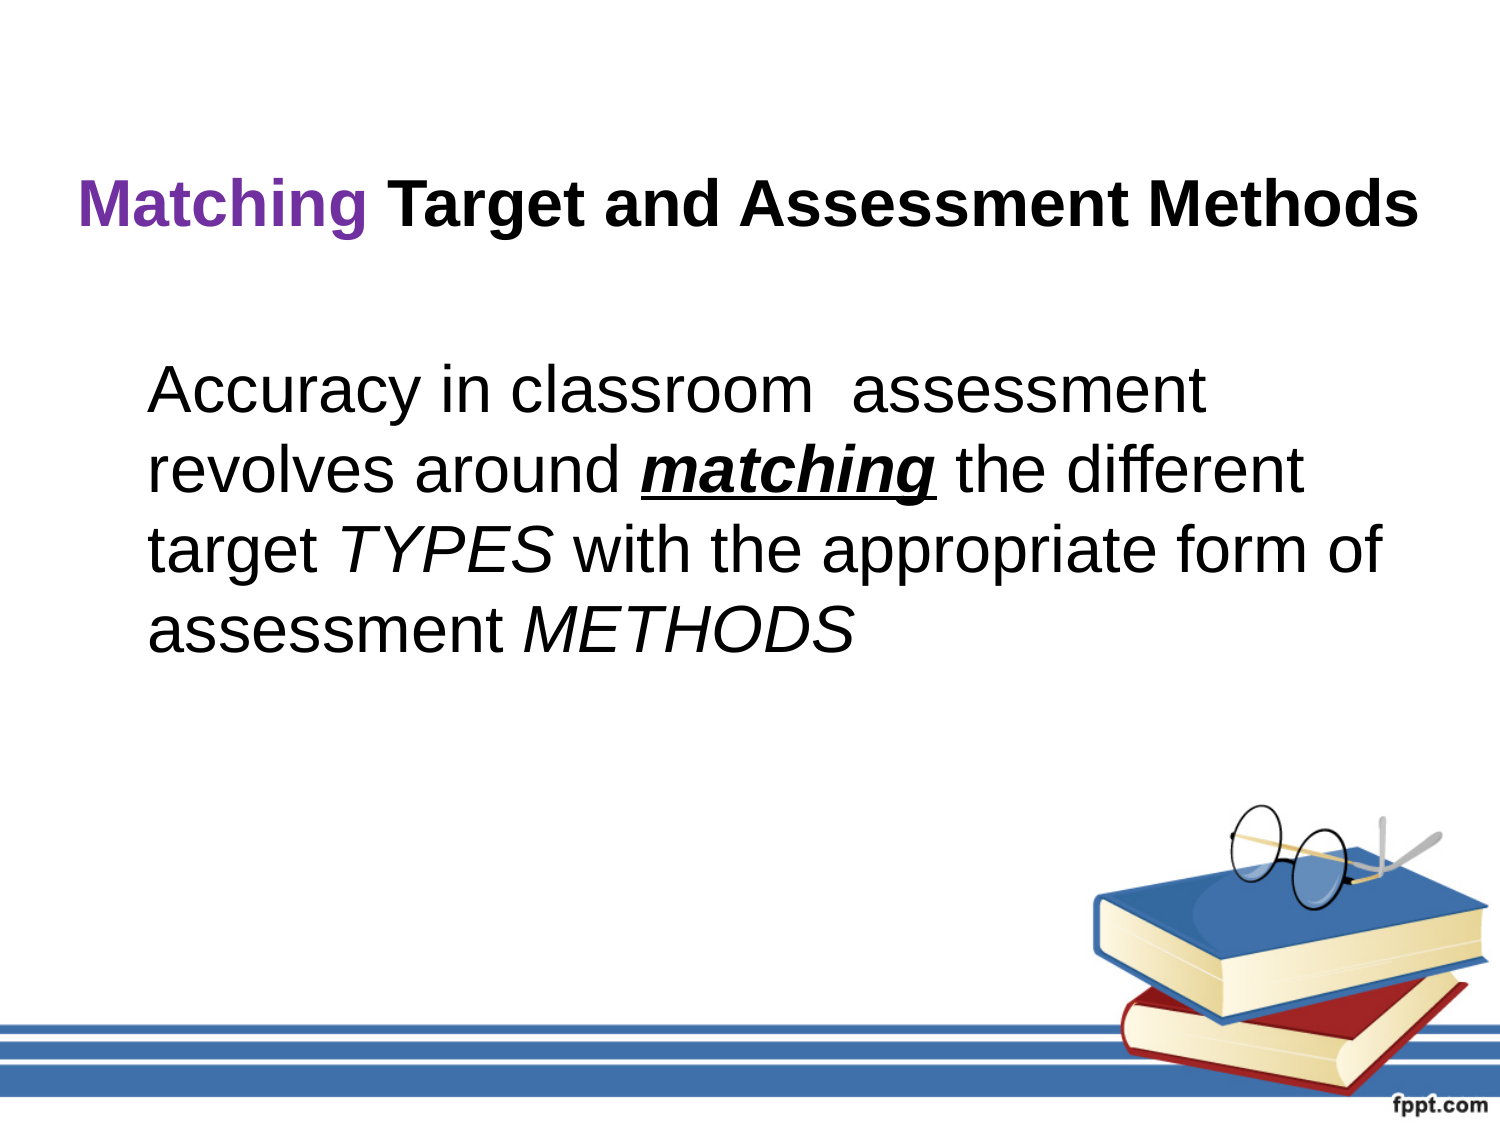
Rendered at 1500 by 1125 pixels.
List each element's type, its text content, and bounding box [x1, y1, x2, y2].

title Matching Target and Assessment Methods [37, 125, 1463, 275]
picture [0, 0, 1500, 1125]
list Accuracy in classroom assessment revolves around matching the different target TYPES with the appropriate form of assessment METHODS [76, 338, 1427, 887]
